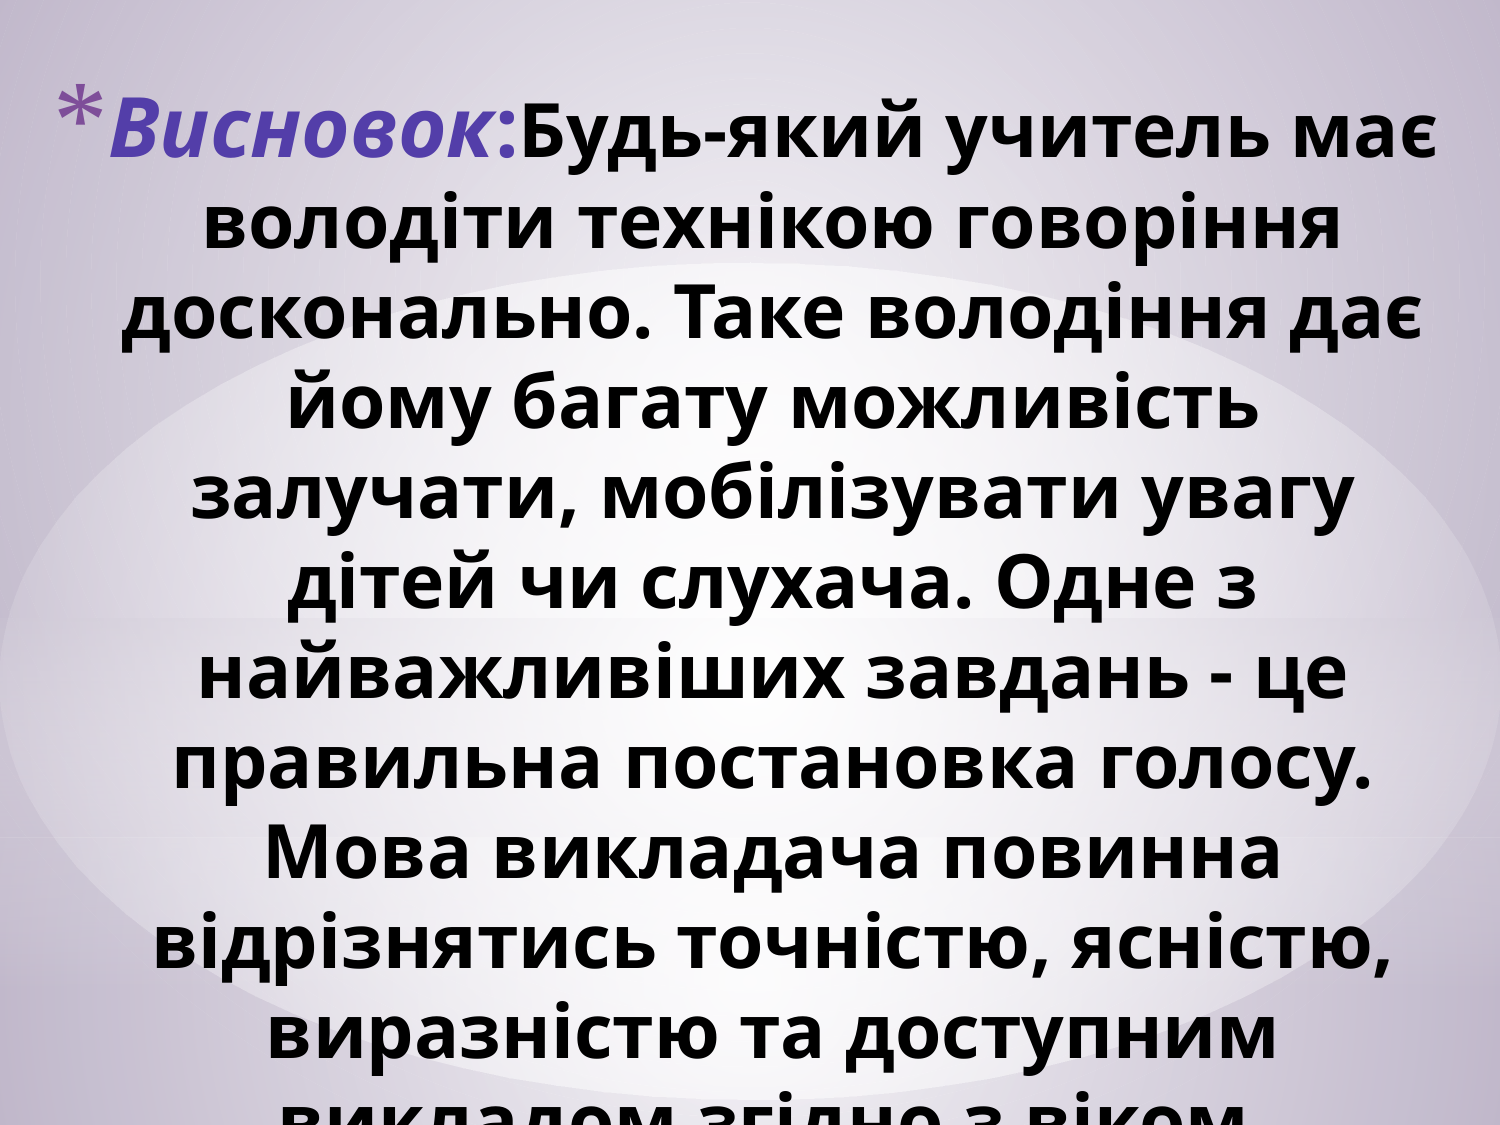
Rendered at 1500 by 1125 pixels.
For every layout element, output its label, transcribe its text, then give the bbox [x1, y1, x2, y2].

title Висновок:Будь-який учитель має володіти технікою говоріння досконально. Таке володіння дає йому багату можливість залучати, мобілізувати увагу дітей чи слухача. Одне з найважливіших завдань - це правильна постановка голосу. Мова викладача повинна відрізнятись точністю, ясністю, виразністю та доступним викладом згідно з віком споживачів . [29, 66, 1465, 254]
